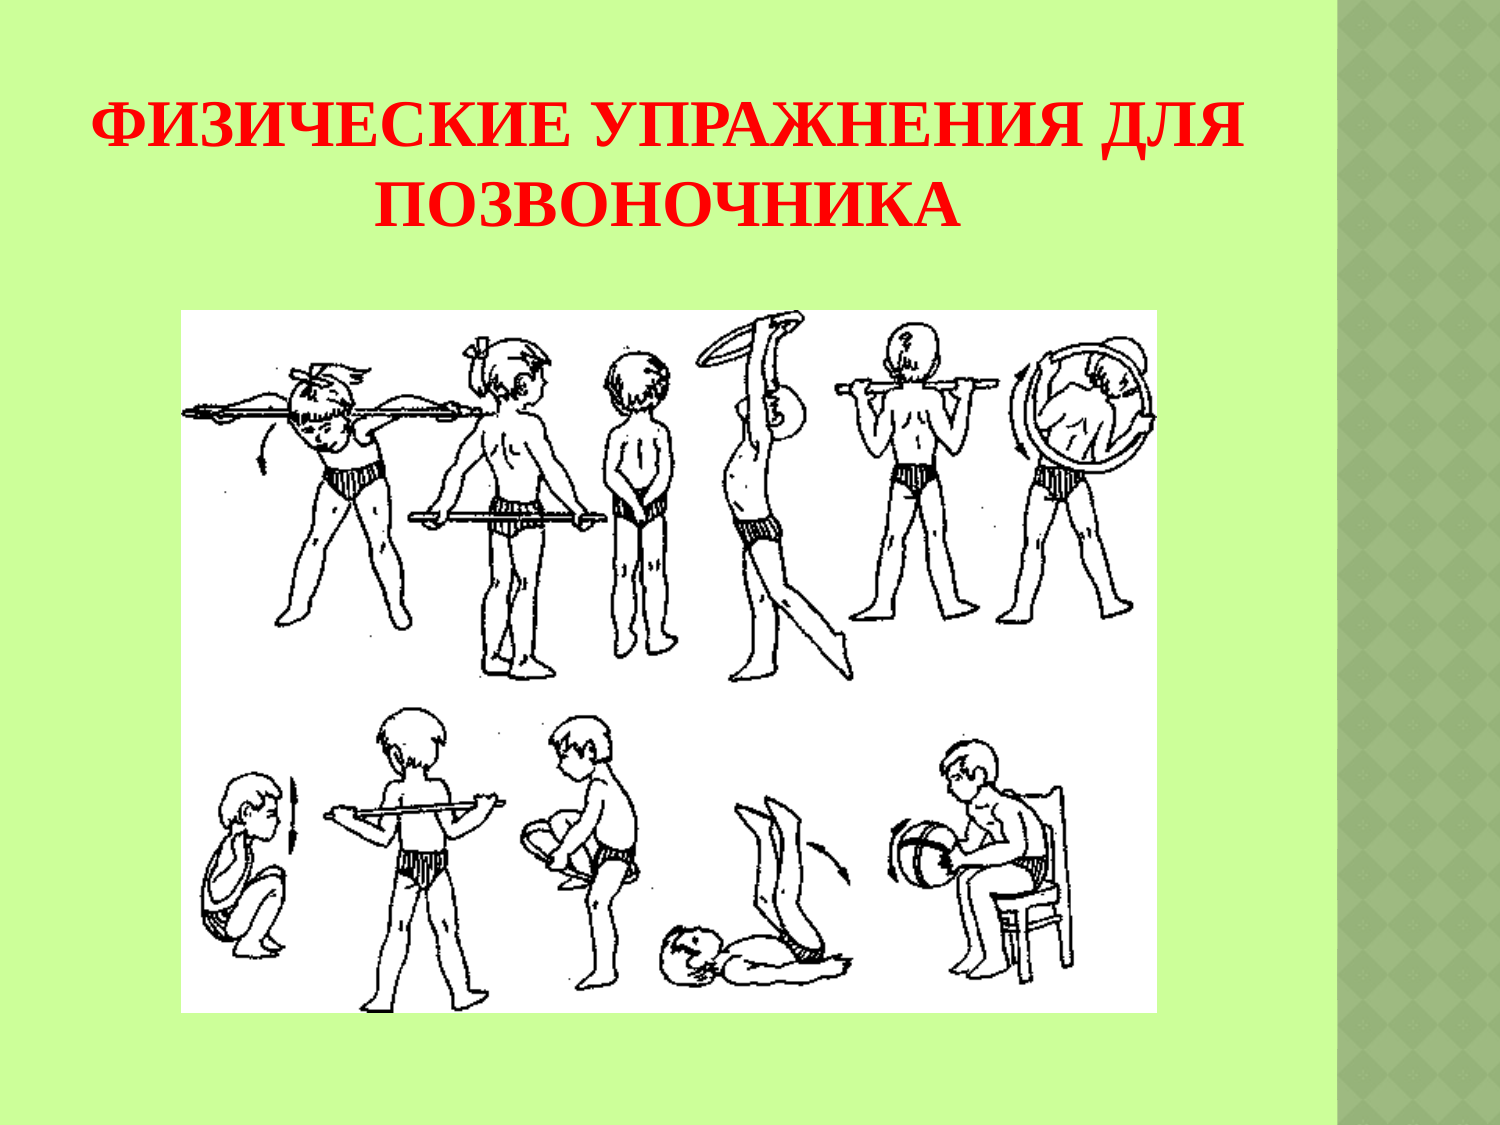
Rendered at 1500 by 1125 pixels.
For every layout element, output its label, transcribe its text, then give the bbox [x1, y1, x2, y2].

title Физические упражнения для позвоночника [75, 52, 1263, 240]
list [180, 310, 1157, 1013]
